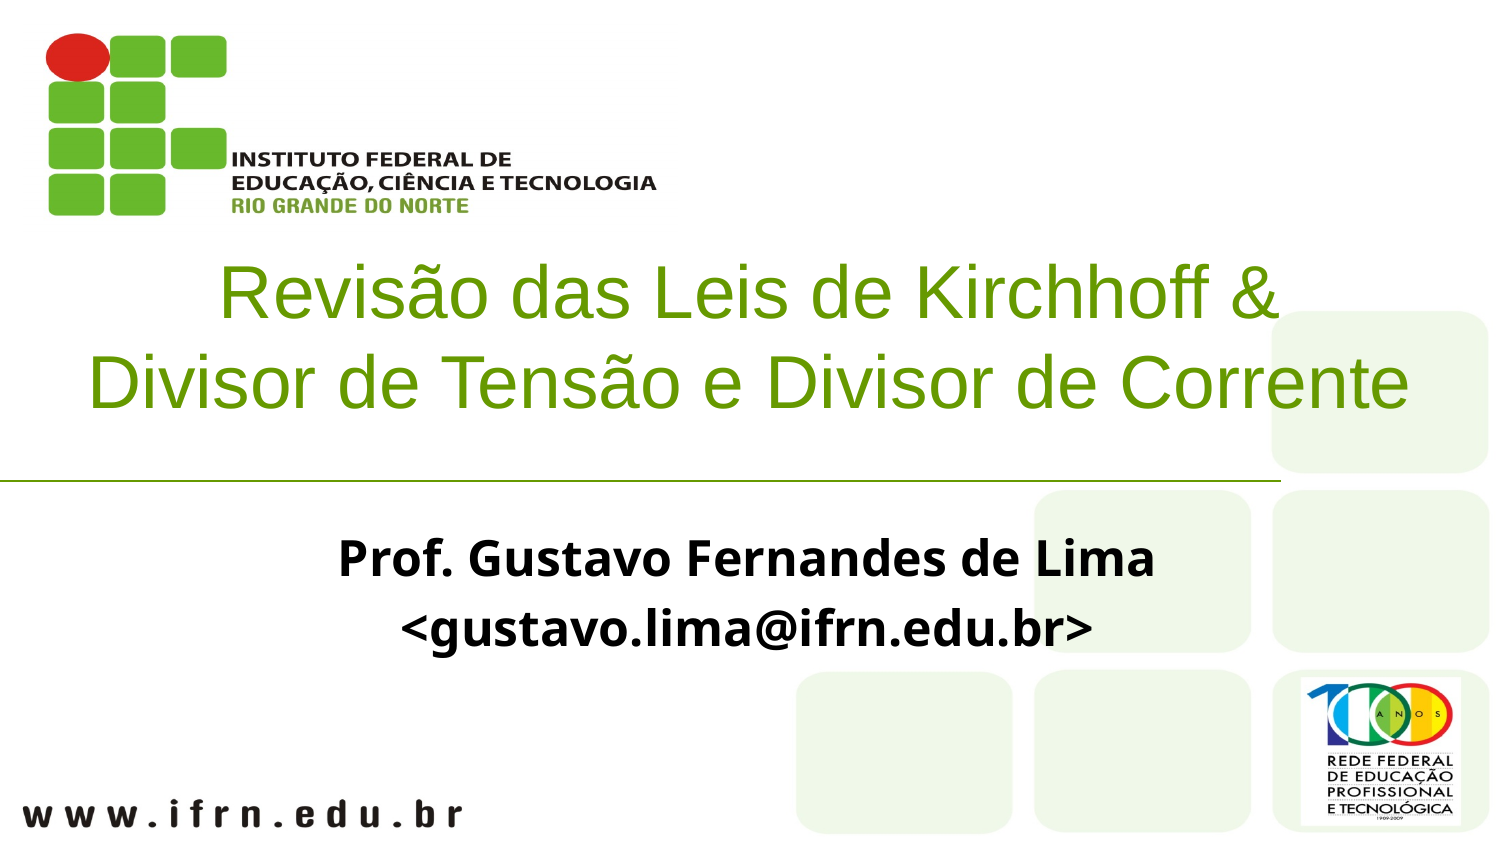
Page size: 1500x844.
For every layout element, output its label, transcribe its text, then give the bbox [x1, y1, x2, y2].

picture [0, 430, 1500, 843]
picture [23, 17, 678, 232]
title Revisão das Leis de Kirchhoff & Divisor de Tensão e Divisor de Corrente [0, 237, 1500, 430]
subtitle Prof. Gustavo Fernandes de Lima <gustavo.lima@ifrn.edu.br> [222, 518, 1273, 672]
